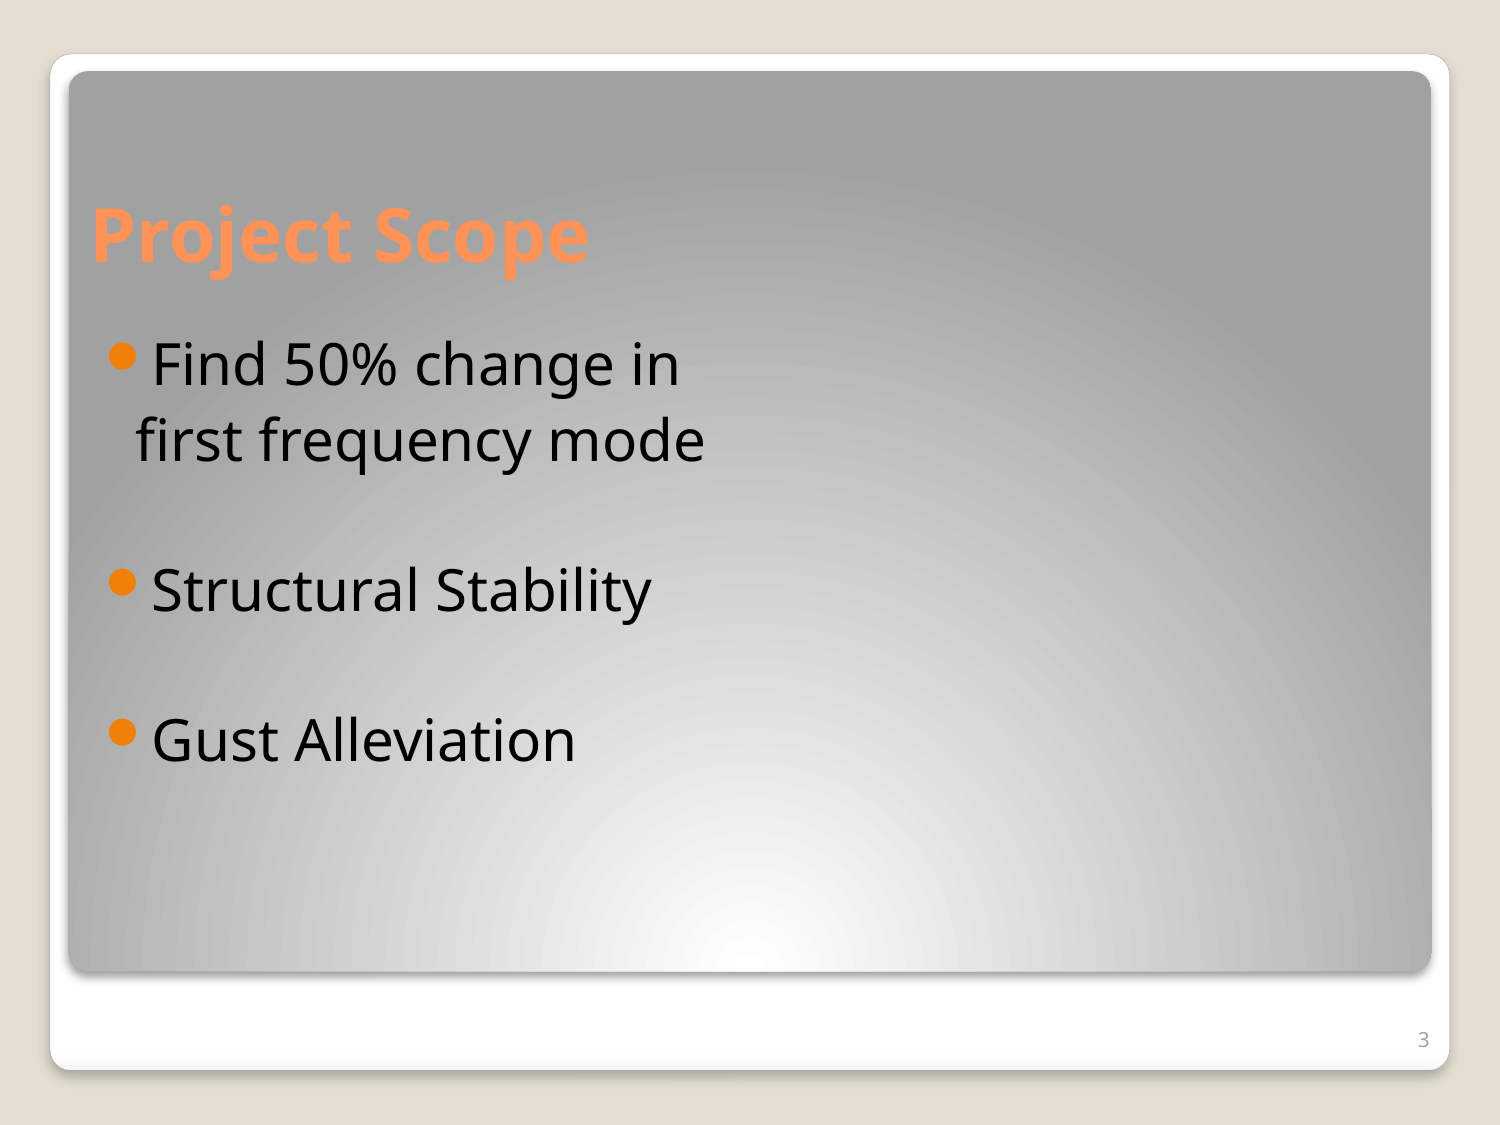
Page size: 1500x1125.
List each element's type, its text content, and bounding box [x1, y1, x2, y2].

slide_number 3 [1369, 1002, 1445, 1063]
list Find 50% change in first frequency mode Structural Stability Gust Alleviation [75, 312, 1418, 1000]
title Project Scope [75, 112, 1418, 285]
